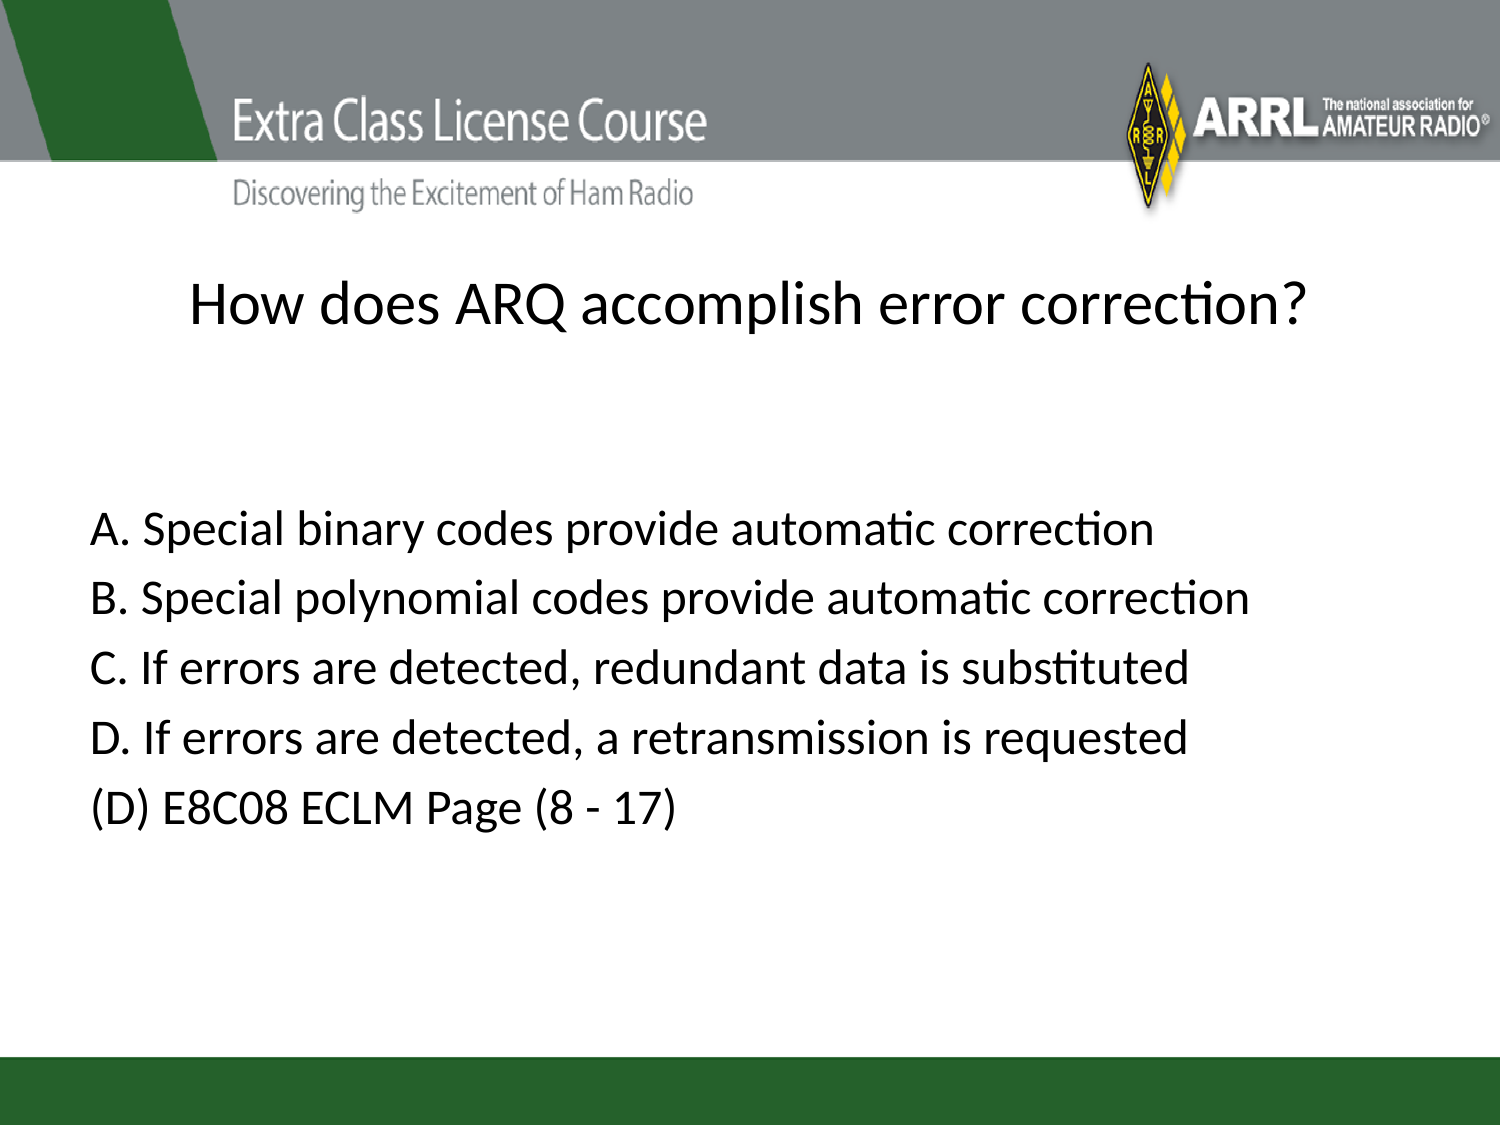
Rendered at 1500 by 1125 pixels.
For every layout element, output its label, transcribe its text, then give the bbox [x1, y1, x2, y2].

list A. Special binary codes provide automatic correction B. Special polynomial codes provide automatic correction C. If errors are detected, redundant data is substituted D. If errors are detected, a retransmission is requested (D) E8C08 ECLM Page (8 - 17) [75, 487, 1425, 1005]
picture [0, 0, 1500, 1125]
title How does ARQ accomplish error correction? [75, 254, 1425, 435]
